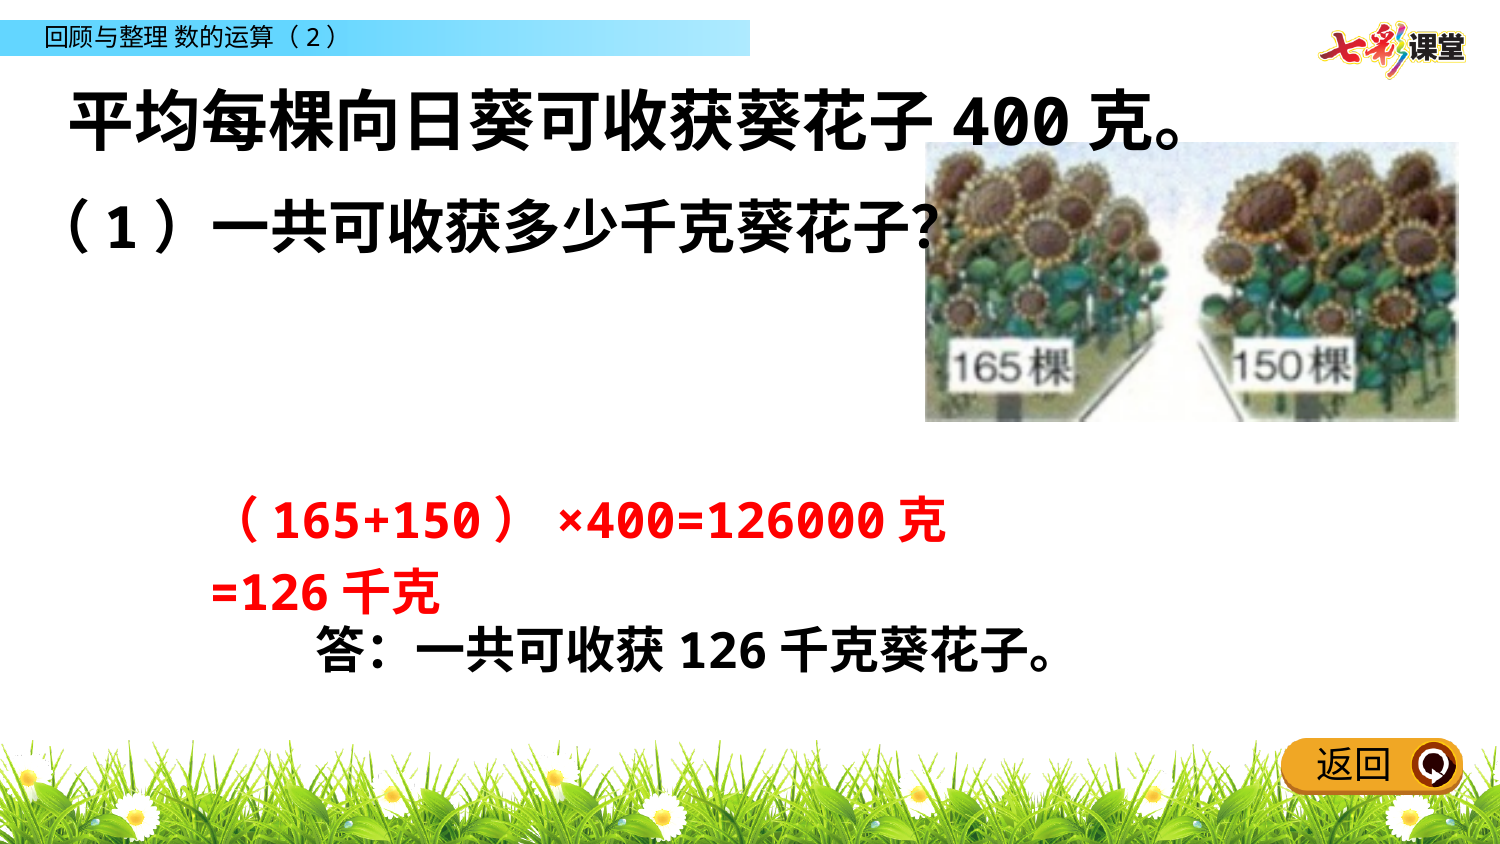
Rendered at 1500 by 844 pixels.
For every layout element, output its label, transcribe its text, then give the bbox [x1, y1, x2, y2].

picture [925, 142, 1459, 423]
text_box （165+150）×400=126000克=126千克 [194, 469, 1088, 628]
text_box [1281, 733, 1464, 795]
text_box （1）一共可收获多少千克葵花子？ [17, 168, 920, 267]
text_box 答：一共可收获126千克葵花子。 [301, 599, 1181, 686]
picture [1316, 20, 1468, 80]
text_box 平均每棵向日葵可收获葵花子400克。 [53, 55, 1189, 167]
picture [0, 740, 1500, 844]
